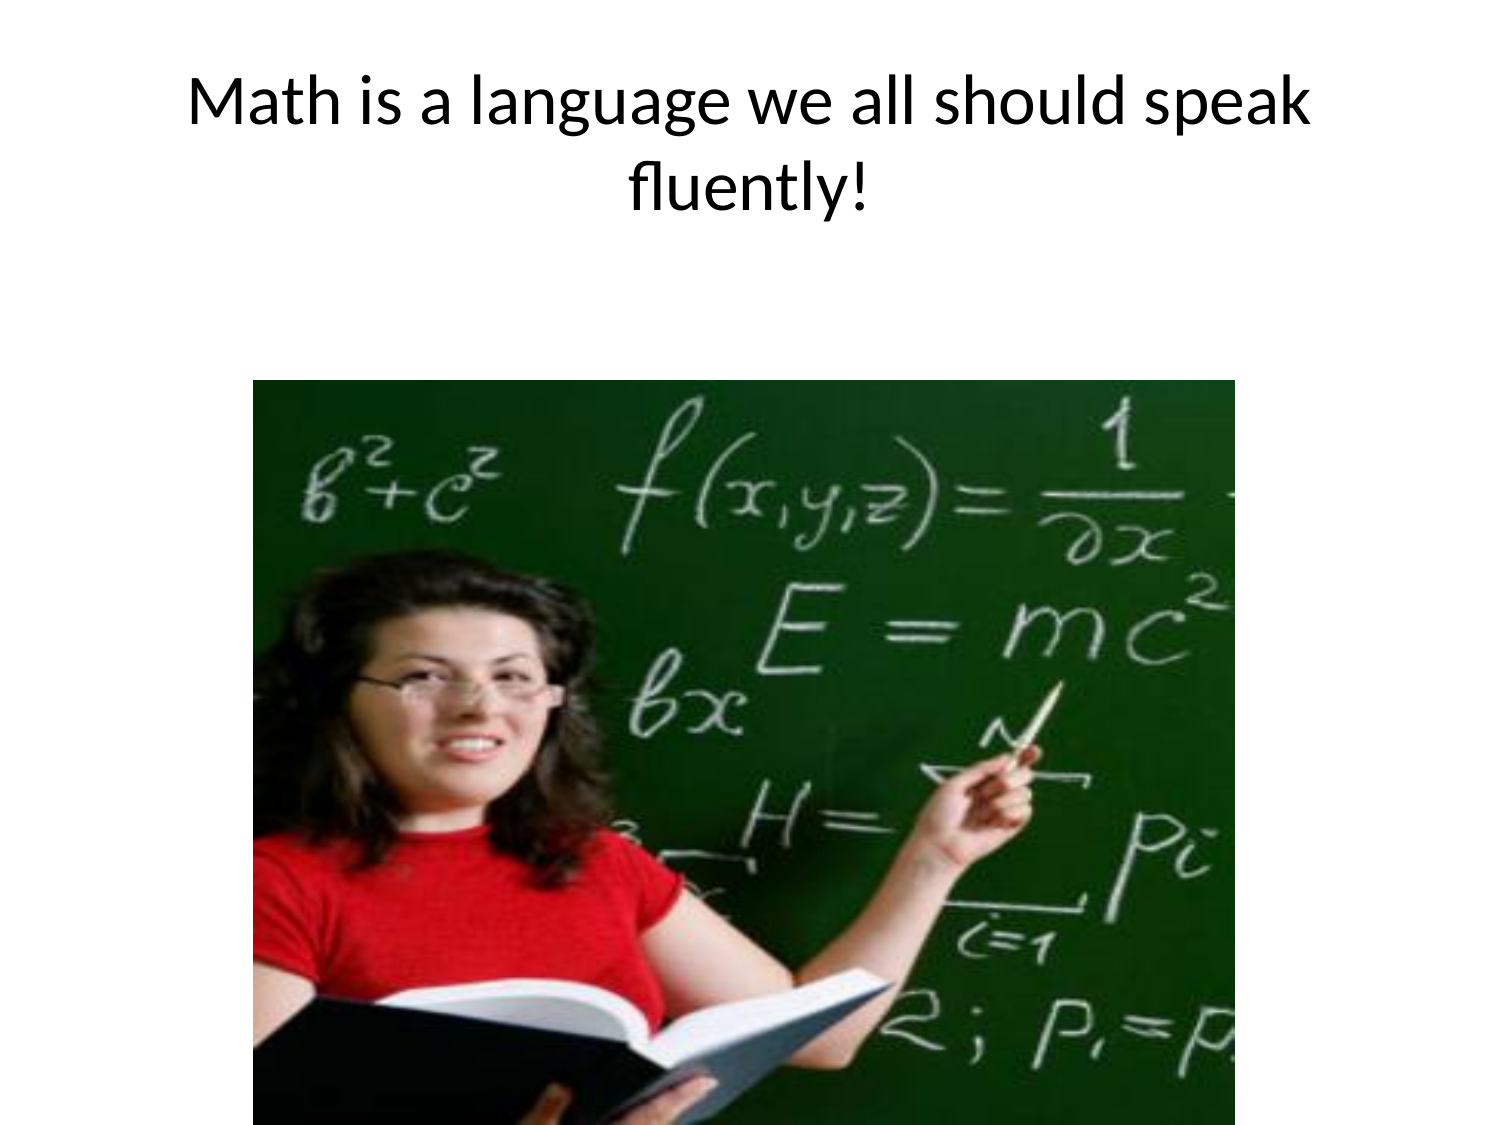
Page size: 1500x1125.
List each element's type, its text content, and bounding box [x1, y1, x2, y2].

title Math is a language we all should speak fluently! [75, 45, 1425, 233]
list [253, 380, 1235, 1125]
